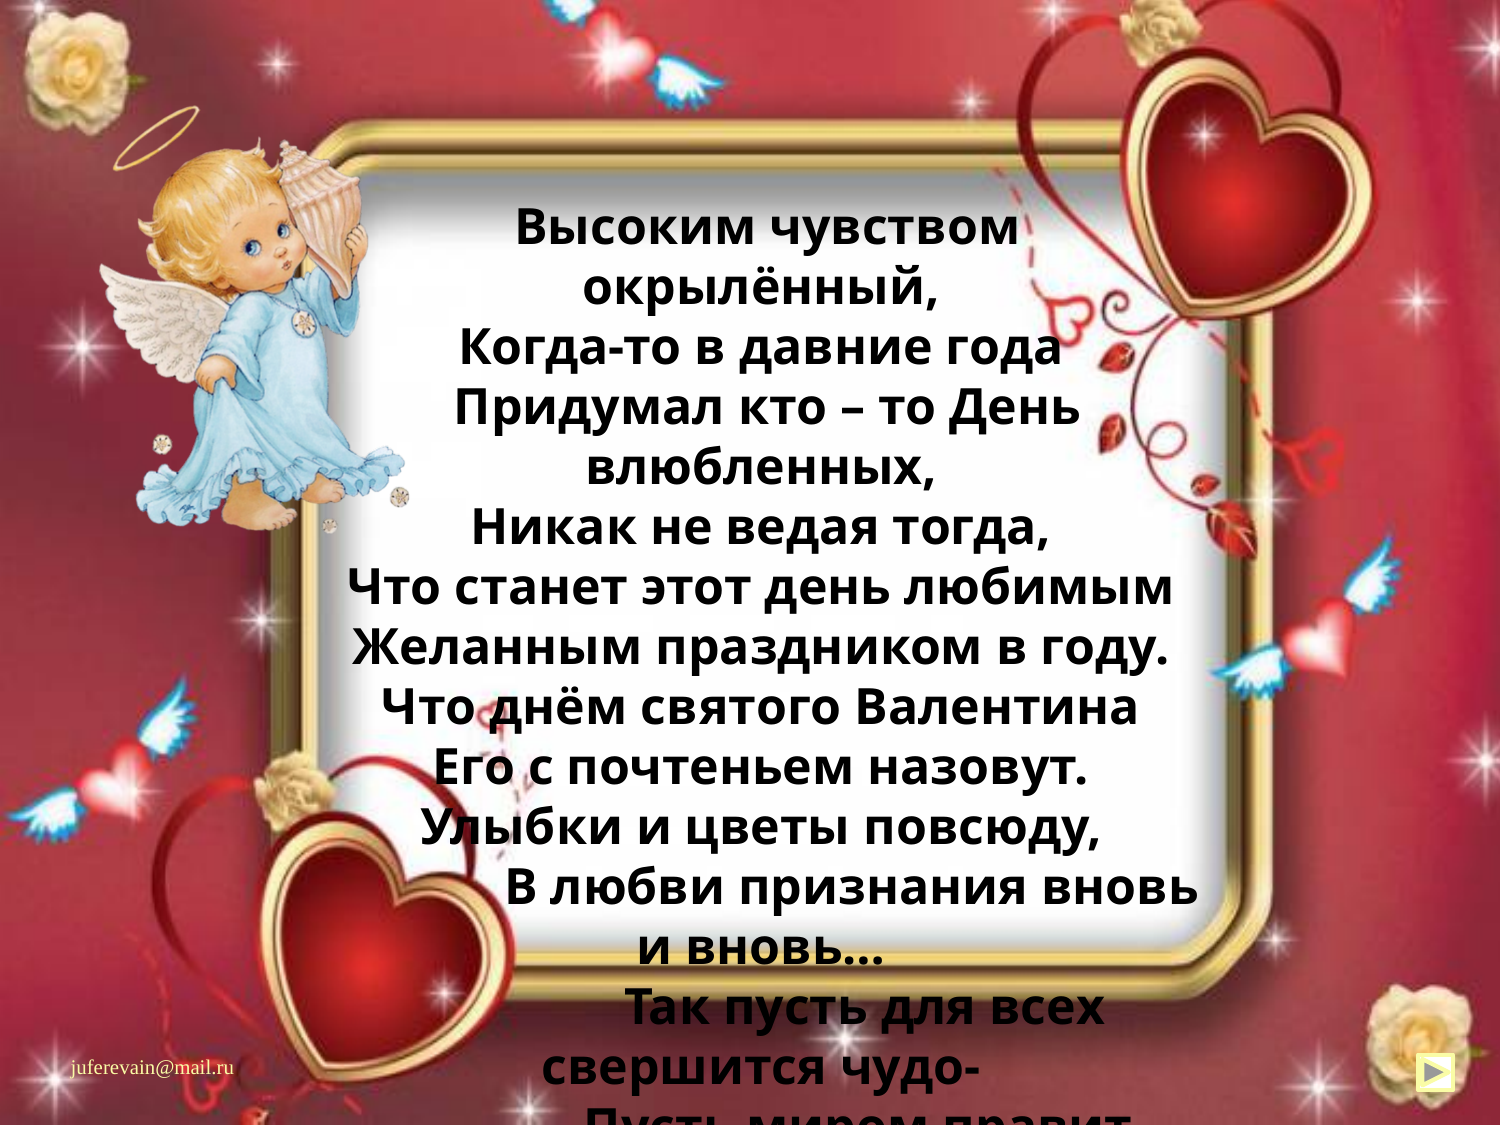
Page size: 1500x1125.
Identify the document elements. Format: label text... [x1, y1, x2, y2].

text_box Высоким чувством окрылённый, Когда-то в давние года Придумал кто – то День влюбленных, Никак не ведая тогда, Что станет этот день любимым Желанным праздником в году. Что днём святого Валентина Его с почтеньем назовут. Улыбки и цветы повсюду, В любви признания вновь и вновь… Так пусть для всех свершится чудо- Пусть миром правит лишь любовь! [316, 187, 1219, 1125]
title [75, 45, 1425, 233]
text_box [1416, 1053, 1455, 1092]
picture [0, 0, 1500, 1125]
